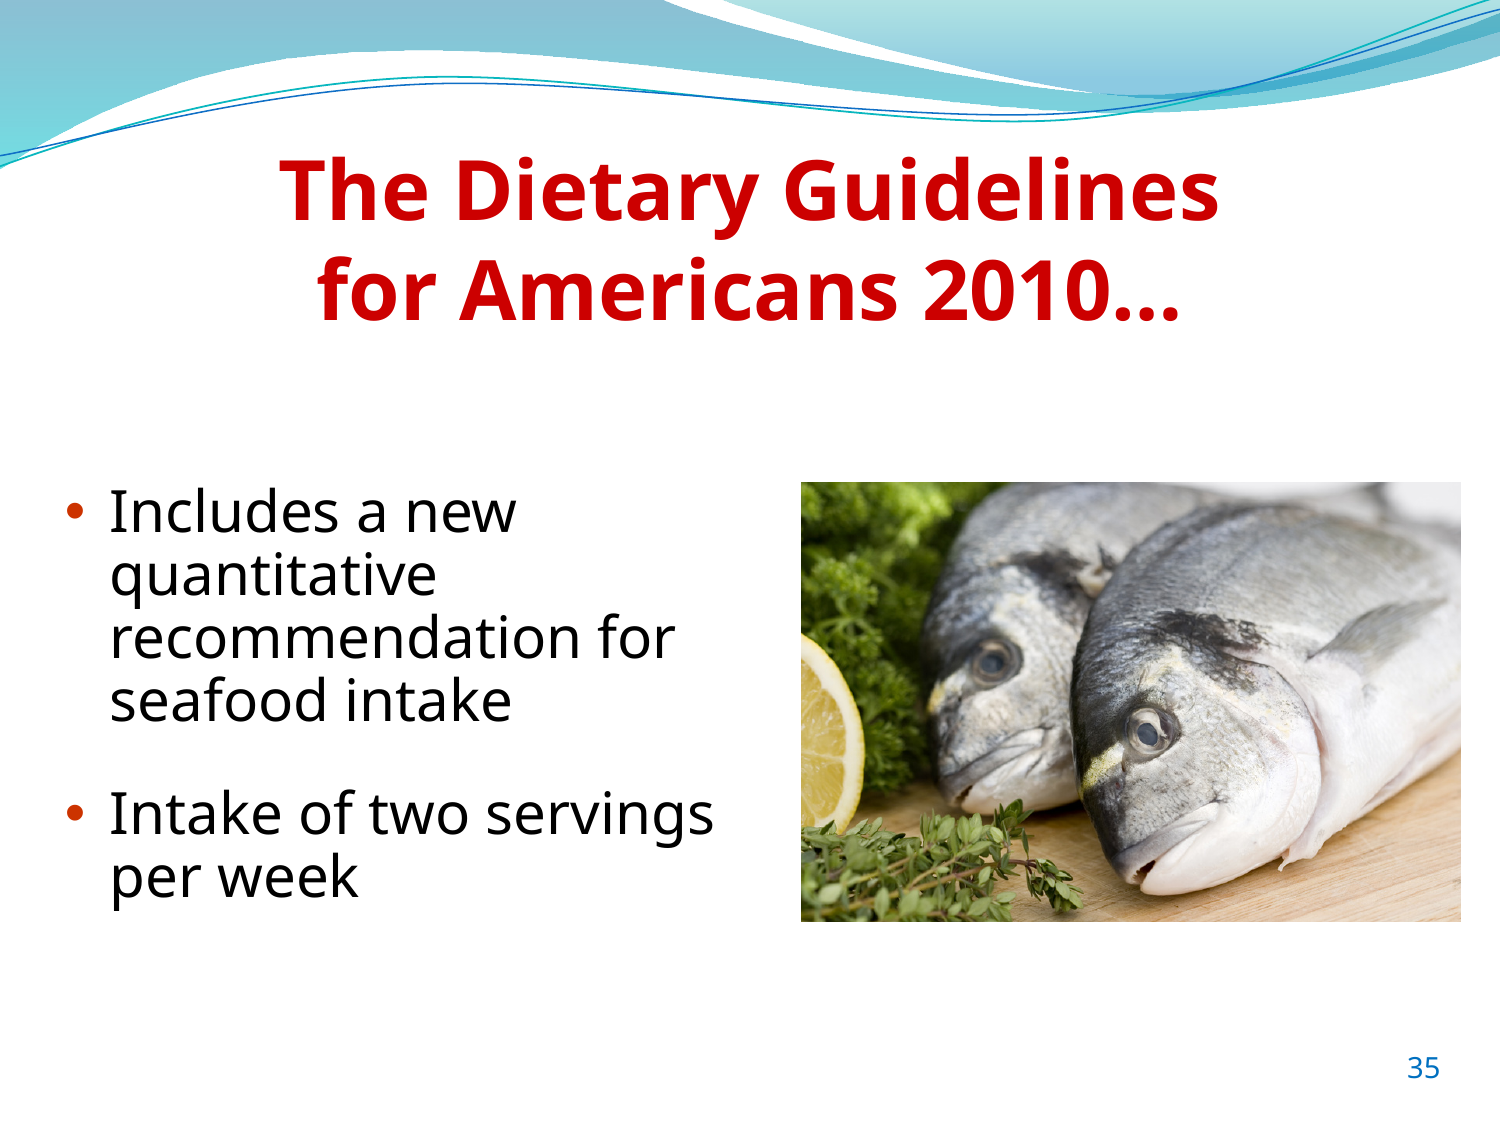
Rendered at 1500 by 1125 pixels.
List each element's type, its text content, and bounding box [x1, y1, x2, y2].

picture [801, 482, 1461, 922]
text_box 35 [1349, 1012, 1498, 1125]
title The Dietary Guidelines for Americans 2010… [0, 0, 1500, 338]
list Includes a new quantitative recommendation for seafood intake Intake of two servings per week [50, 474, 738, 963]
